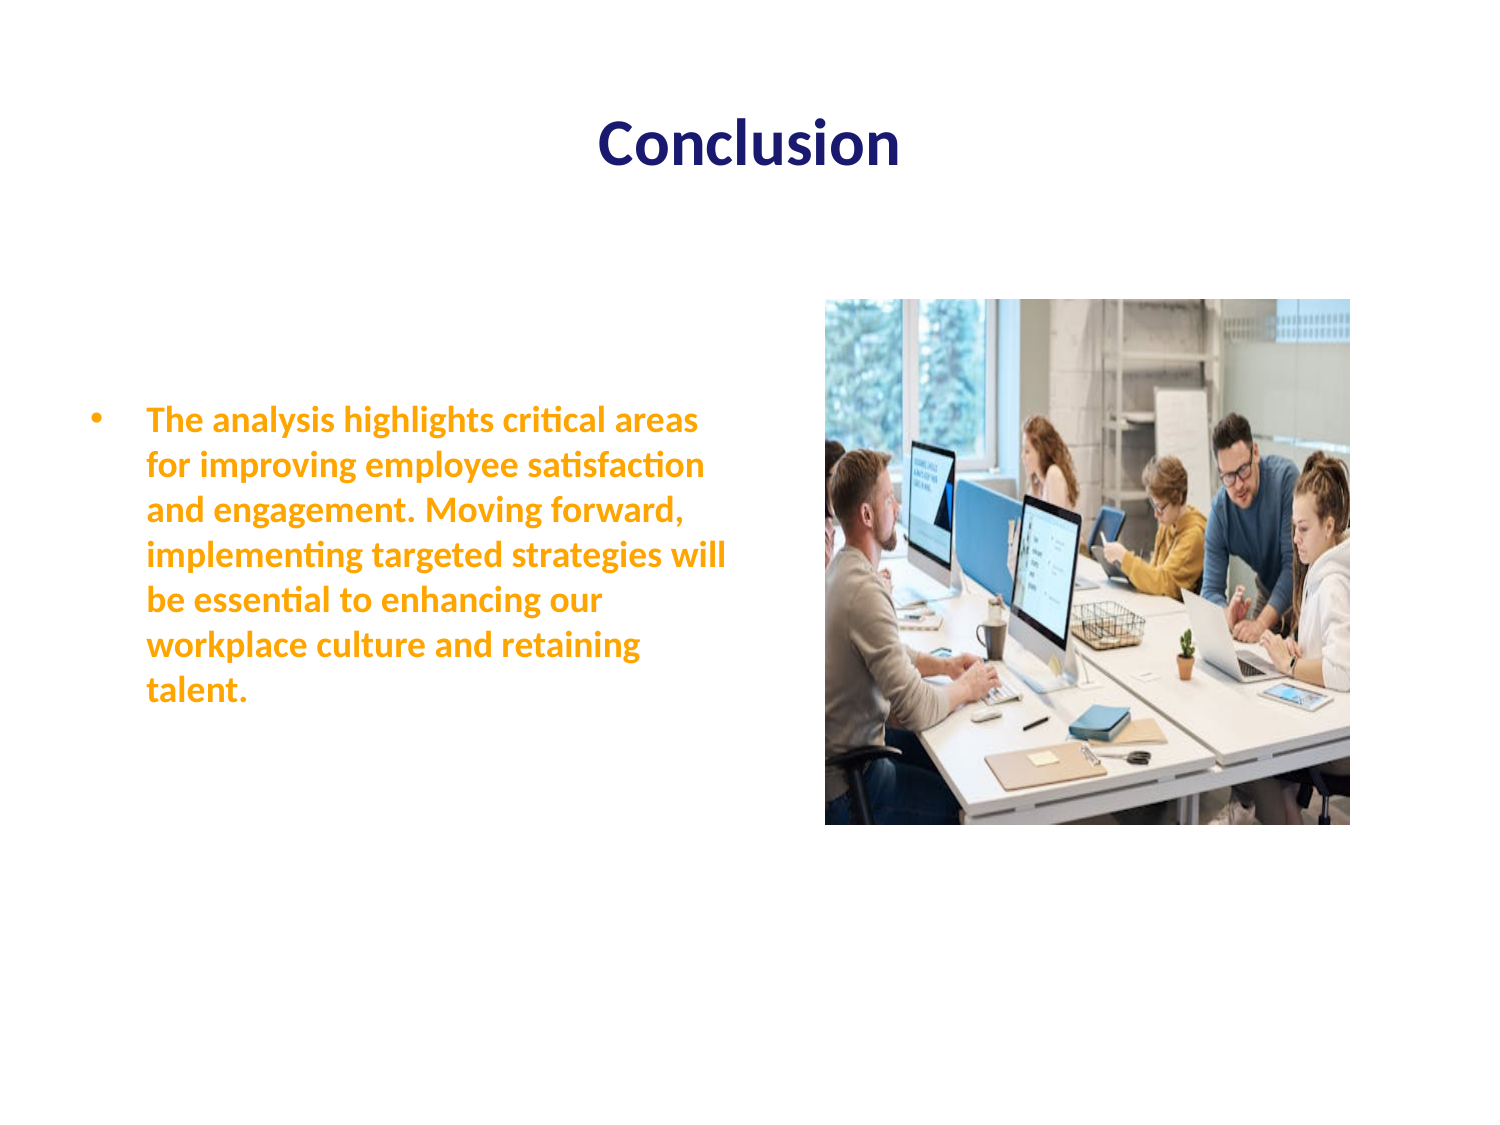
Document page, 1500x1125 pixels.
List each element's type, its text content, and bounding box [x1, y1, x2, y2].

list The analysis highlights critical areas for improving employee satisfaction and engagement. Moving forward, implementing targeted strategies will be essential to enhancing our workplace culture and retaining talent. [75, 299, 750, 900]
picture [824, 299, 1351, 826]
title Conclusion [75, 45, 1425, 233]
